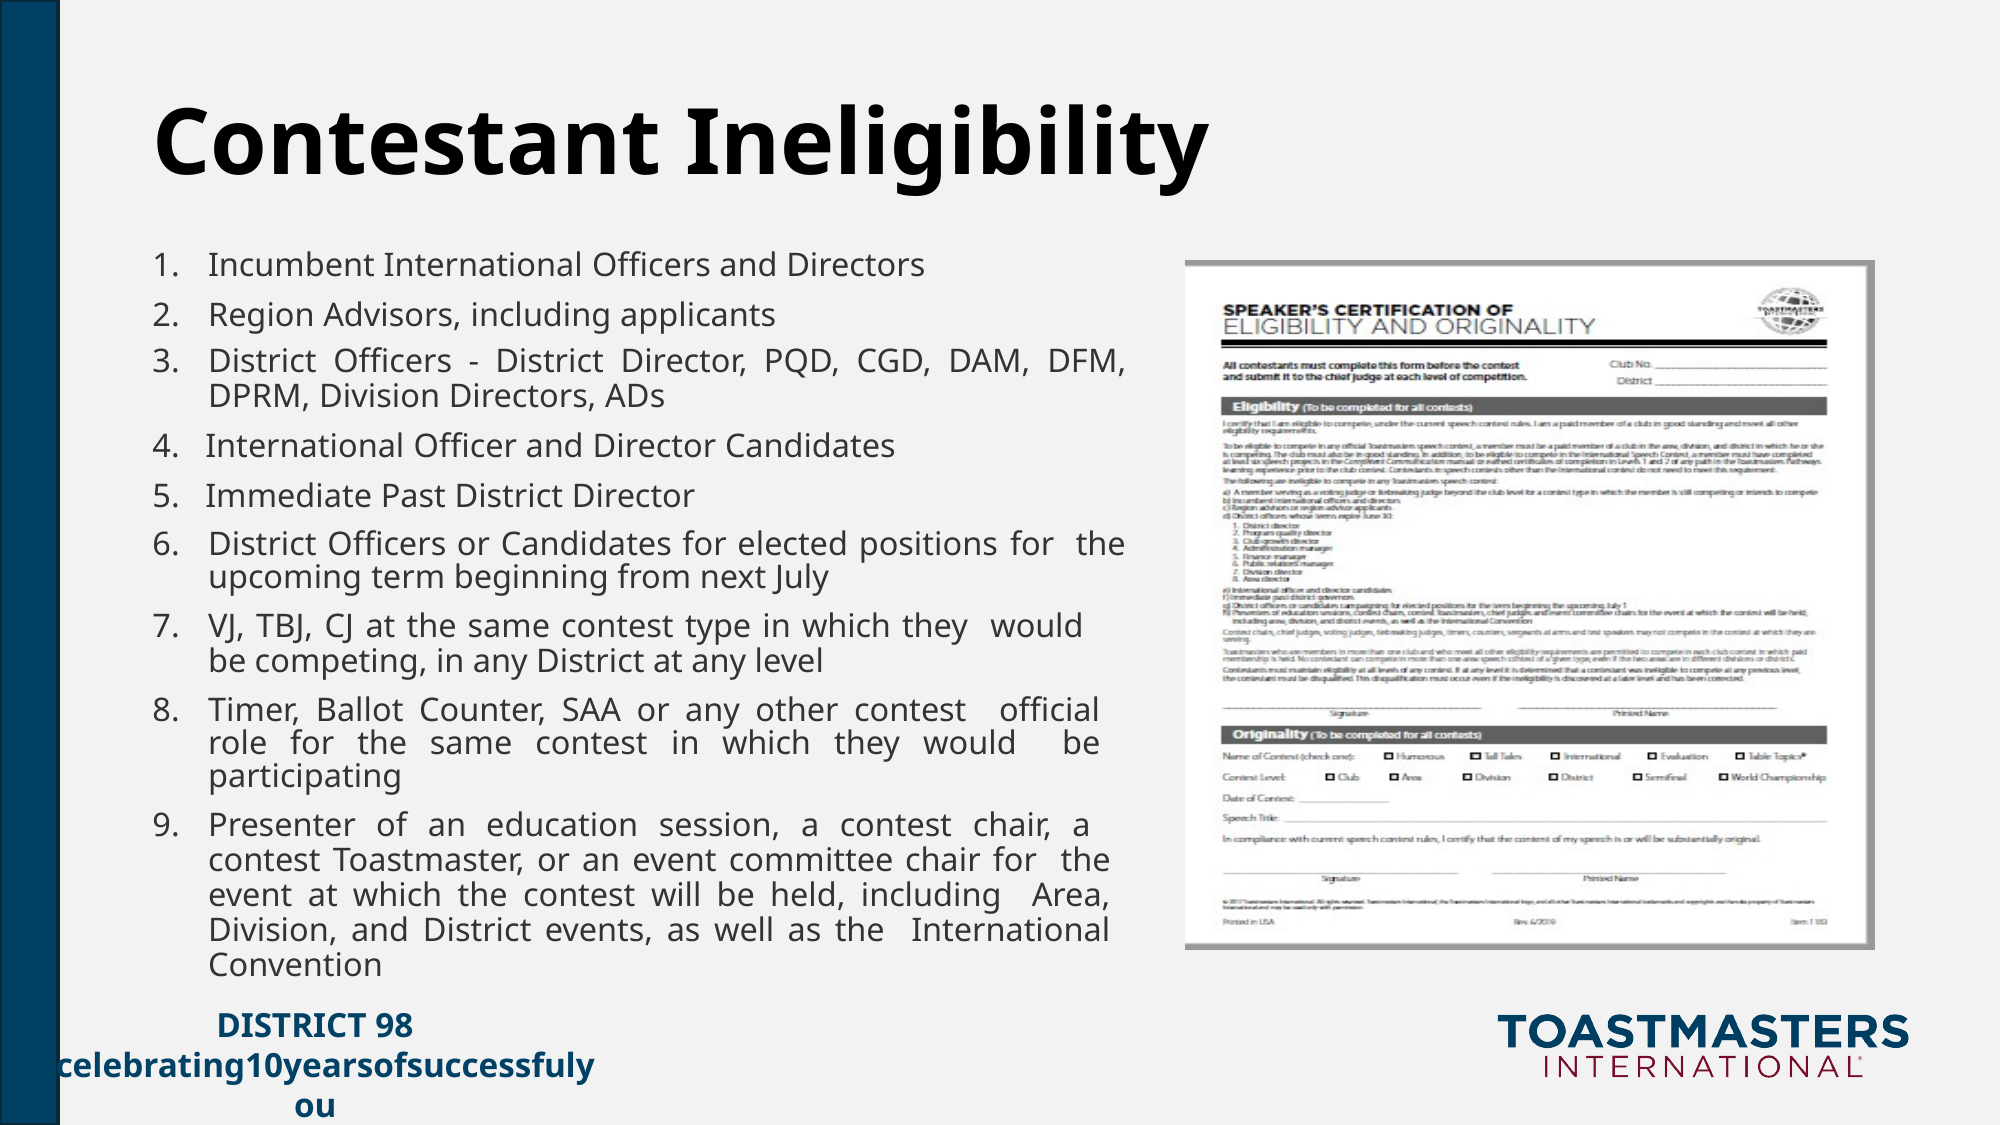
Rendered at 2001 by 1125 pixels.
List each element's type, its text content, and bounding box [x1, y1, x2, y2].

list Incumbent International Officers and Directors Region Advisors, including applicants District Officers - District Director, PQD, CGD, DAM, DFM, DPRM, Division Directors, ADs International Officer and Director Candidates Immediate Past District Director District Officers or Candidates for elected positions for the upcoming term beginning from next July VJ, TBJ, CJ at the same contest type in which they would be competing, in any District at any level Timer, Ballot Counter, SAA or any other contest official role for the same contest in which they would be participating Presenter of an education session, a contest chair, a contest Toastmaster, or an event committee chair for the event at which the contest will be held, including Area, Division, and District events, as well as the International Convention [137, 190, 1142, 997]
picture [1184, 260, 2000, 1125]
title Contestant Ineligibility [137, 59, 1944, 229]
text_box DISTRICT 98 #celebrating10yearsofsuccessfulyou [10, 996, 620, 1125]
text_box [0, 0, 60, 1125]
